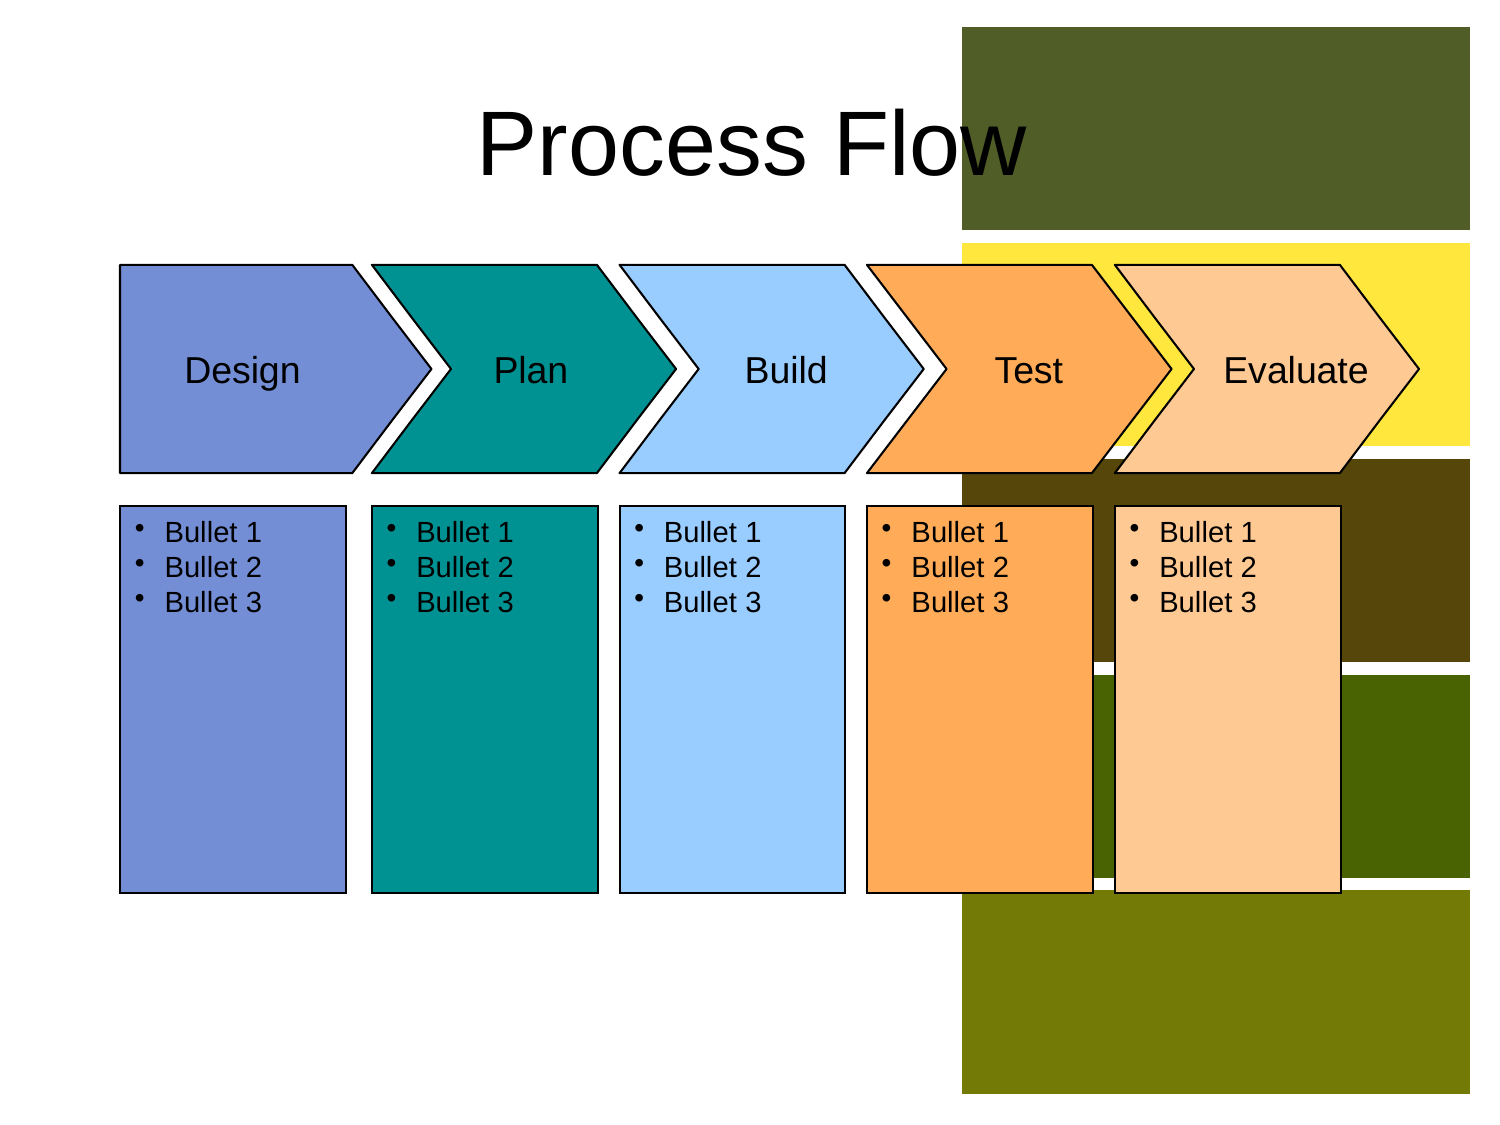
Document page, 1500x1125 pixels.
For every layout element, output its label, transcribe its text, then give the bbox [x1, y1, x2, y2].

text_box Test [979, 338, 1079, 399]
text_box Evaluate [1208, 338, 1384, 399]
text_box [371, 264, 677, 474]
text_box Bullet 1 Bullet 2 Bullet 3 [866, 506, 1093, 893]
text_box [1114, 264, 1420, 474]
title Process Flow [79, 45, 1425, 233]
text_box Bullet 1 Bullet 2 Bullet 3 [371, 506, 598, 893]
text_box Bullet 1 Bullet 2 Bullet 3 [619, 506, 846, 893]
text_box [120, 264, 432, 474]
text_box Bullet 1 Bullet 2 Bullet 3 [1114, 506, 1341, 893]
text_box Build [729, 338, 843, 399]
text_box Plan [478, 338, 584, 399]
text_box Design [169, 338, 316, 399]
text_box [866, 264, 1172, 474]
text_box Bullet 1 Bullet 2 Bullet 3 [120, 506, 346, 893]
text_box [619, 264, 924, 474]
